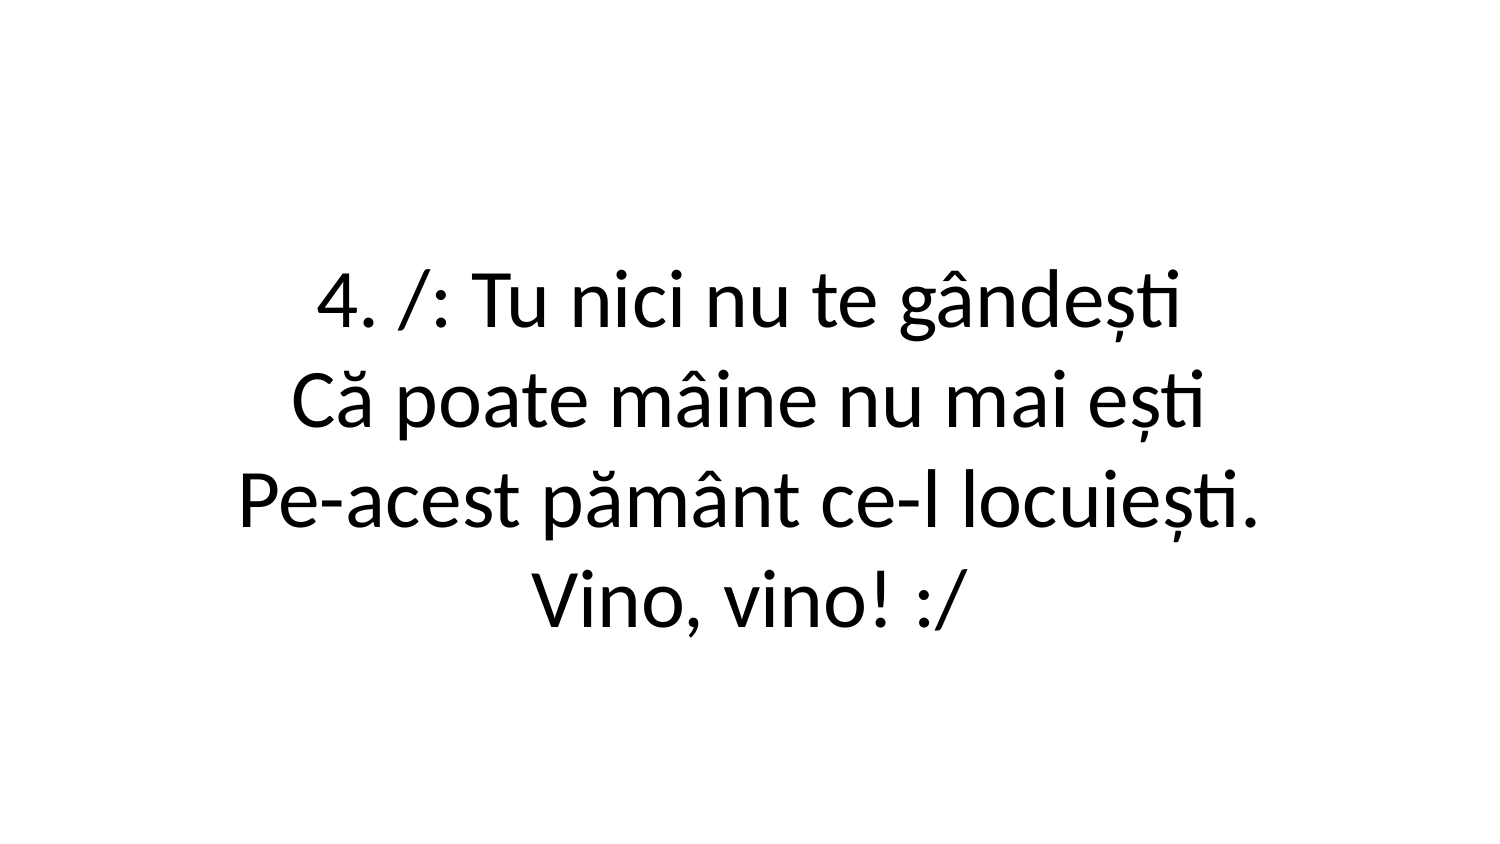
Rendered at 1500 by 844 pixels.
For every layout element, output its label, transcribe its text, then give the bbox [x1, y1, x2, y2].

text_box 4. /: Tu nici nu te gândești Că poate mâine nu mai ești Pe-acest pământ ce-l locuiești. Vino, vino! :/ [222, 192, 1278, 652]
